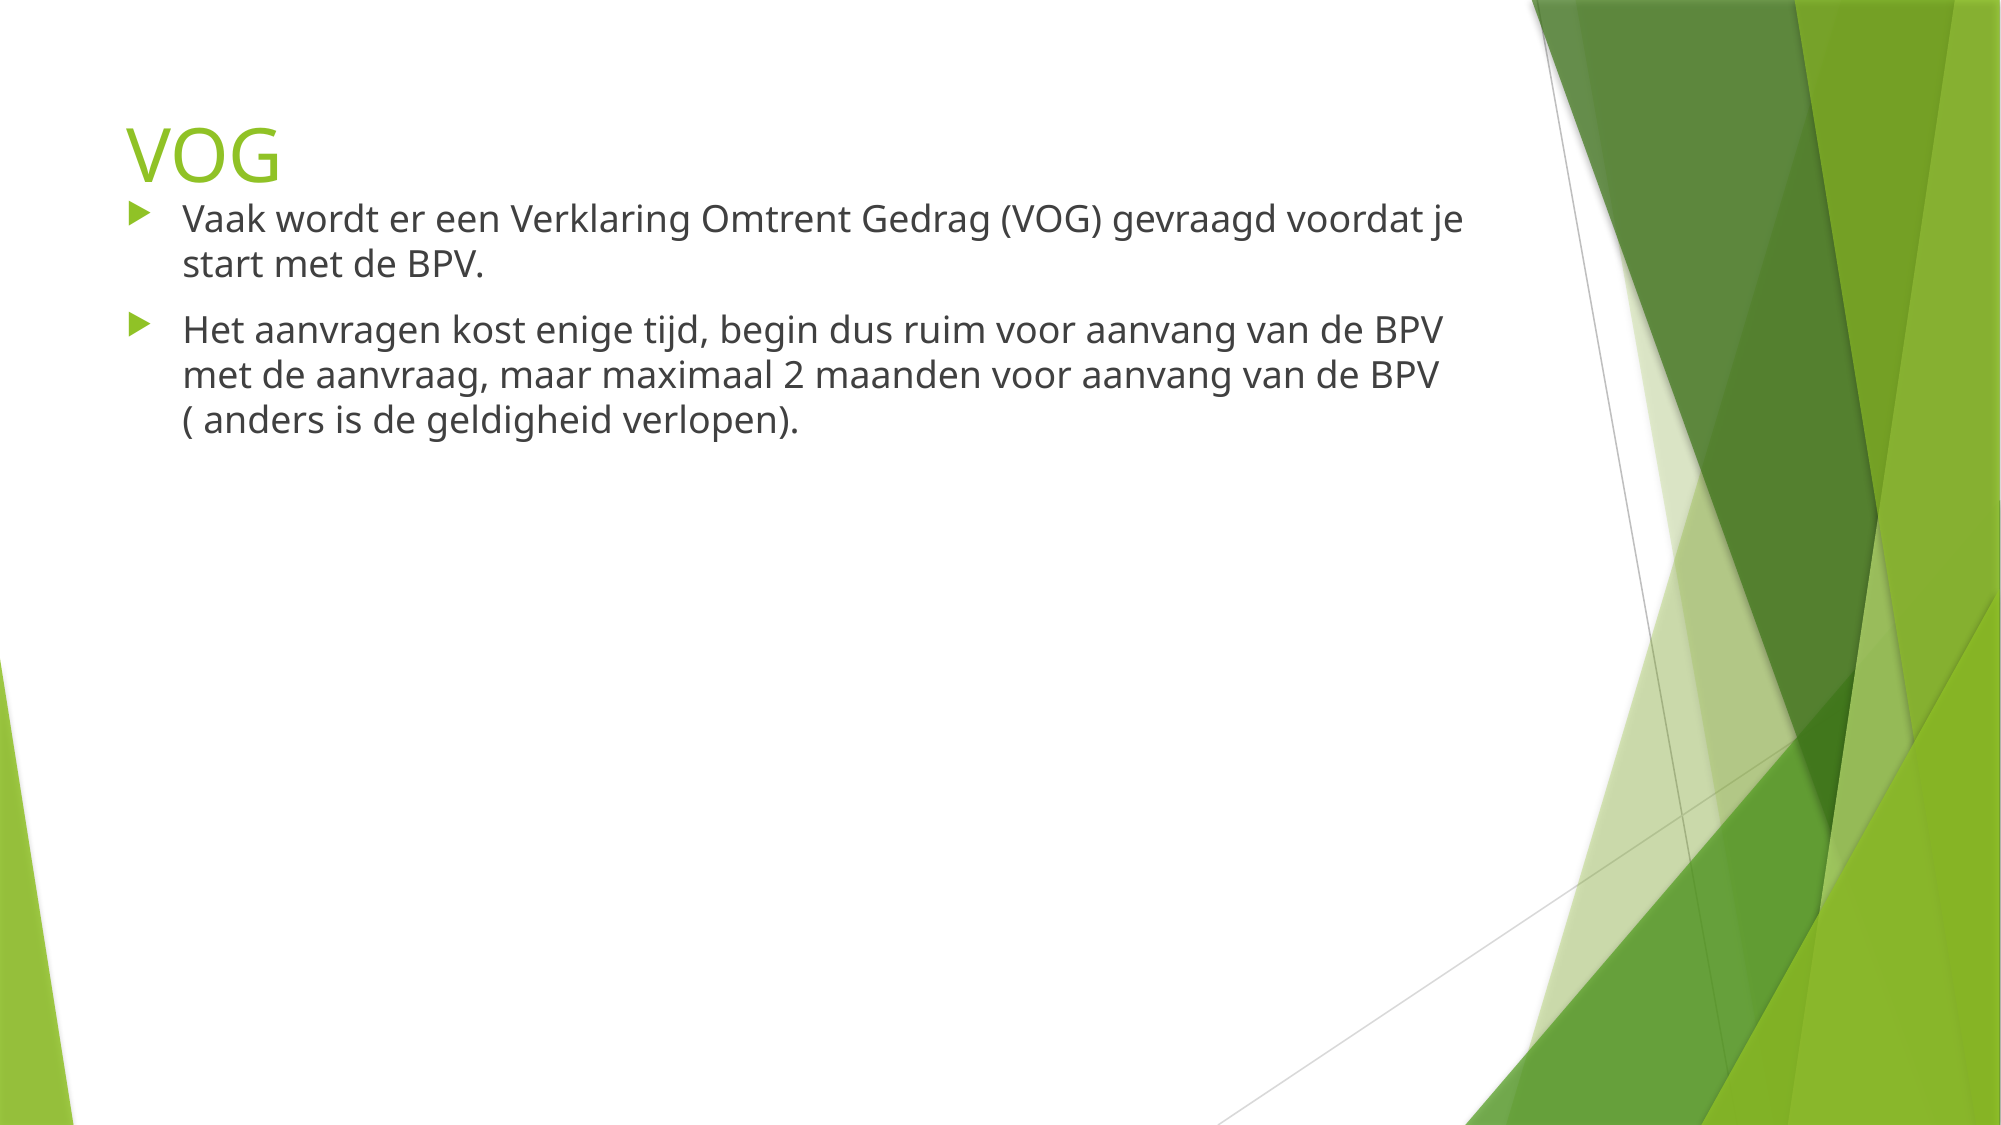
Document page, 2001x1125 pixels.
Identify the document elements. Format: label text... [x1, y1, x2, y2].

title VOG [111, 99, 1522, 187]
list Vaak wordt er een Verklaring Omtrent Gedrag (VOG) gevraagd voordat je start met de BPV. Het aanvragen kost enige tijd, begin dus ruim voor aanvang van de BPV met de aanvraag, maar maximaal 2 maanden voor aanvang van de BPV ( anders is de geldigheid verlopen). [111, 187, 1522, 824]
